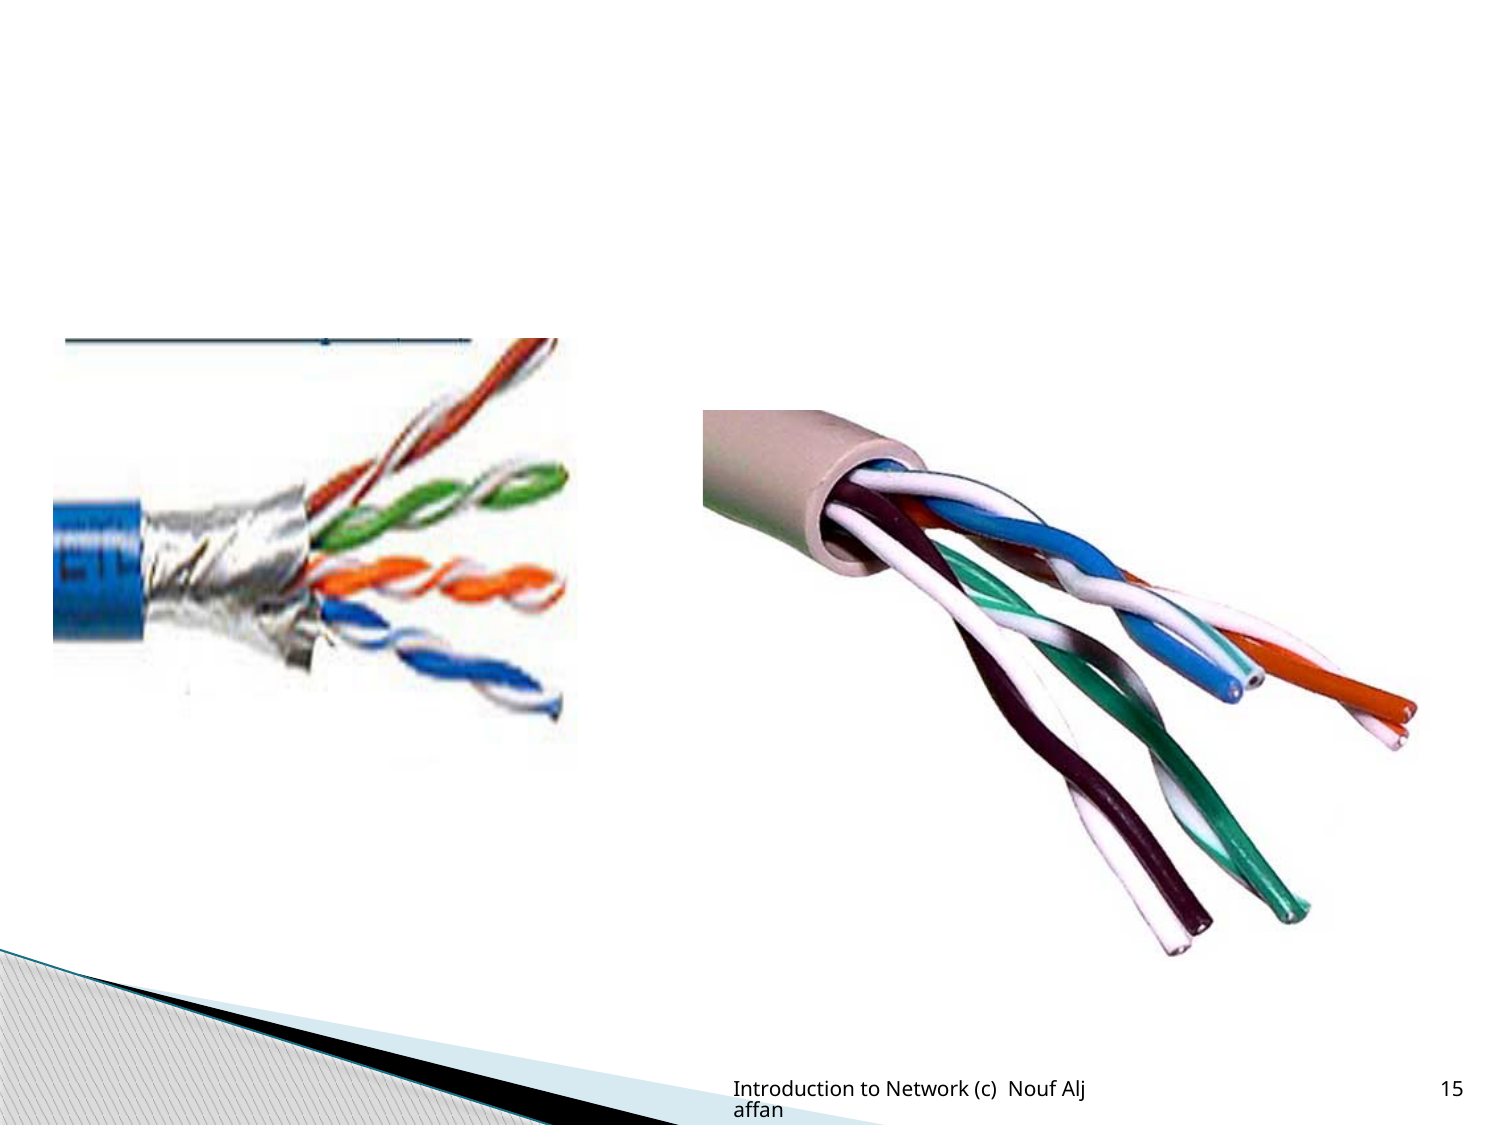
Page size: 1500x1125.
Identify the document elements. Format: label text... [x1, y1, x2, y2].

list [702, 410, 1448, 962]
picture [52, 337, 638, 926]
slide_number 15 [1418, 1051, 1479, 1112]
footer Introduction to Network (c) Nouf Aljaffan [718, 1051, 1105, 1112]
